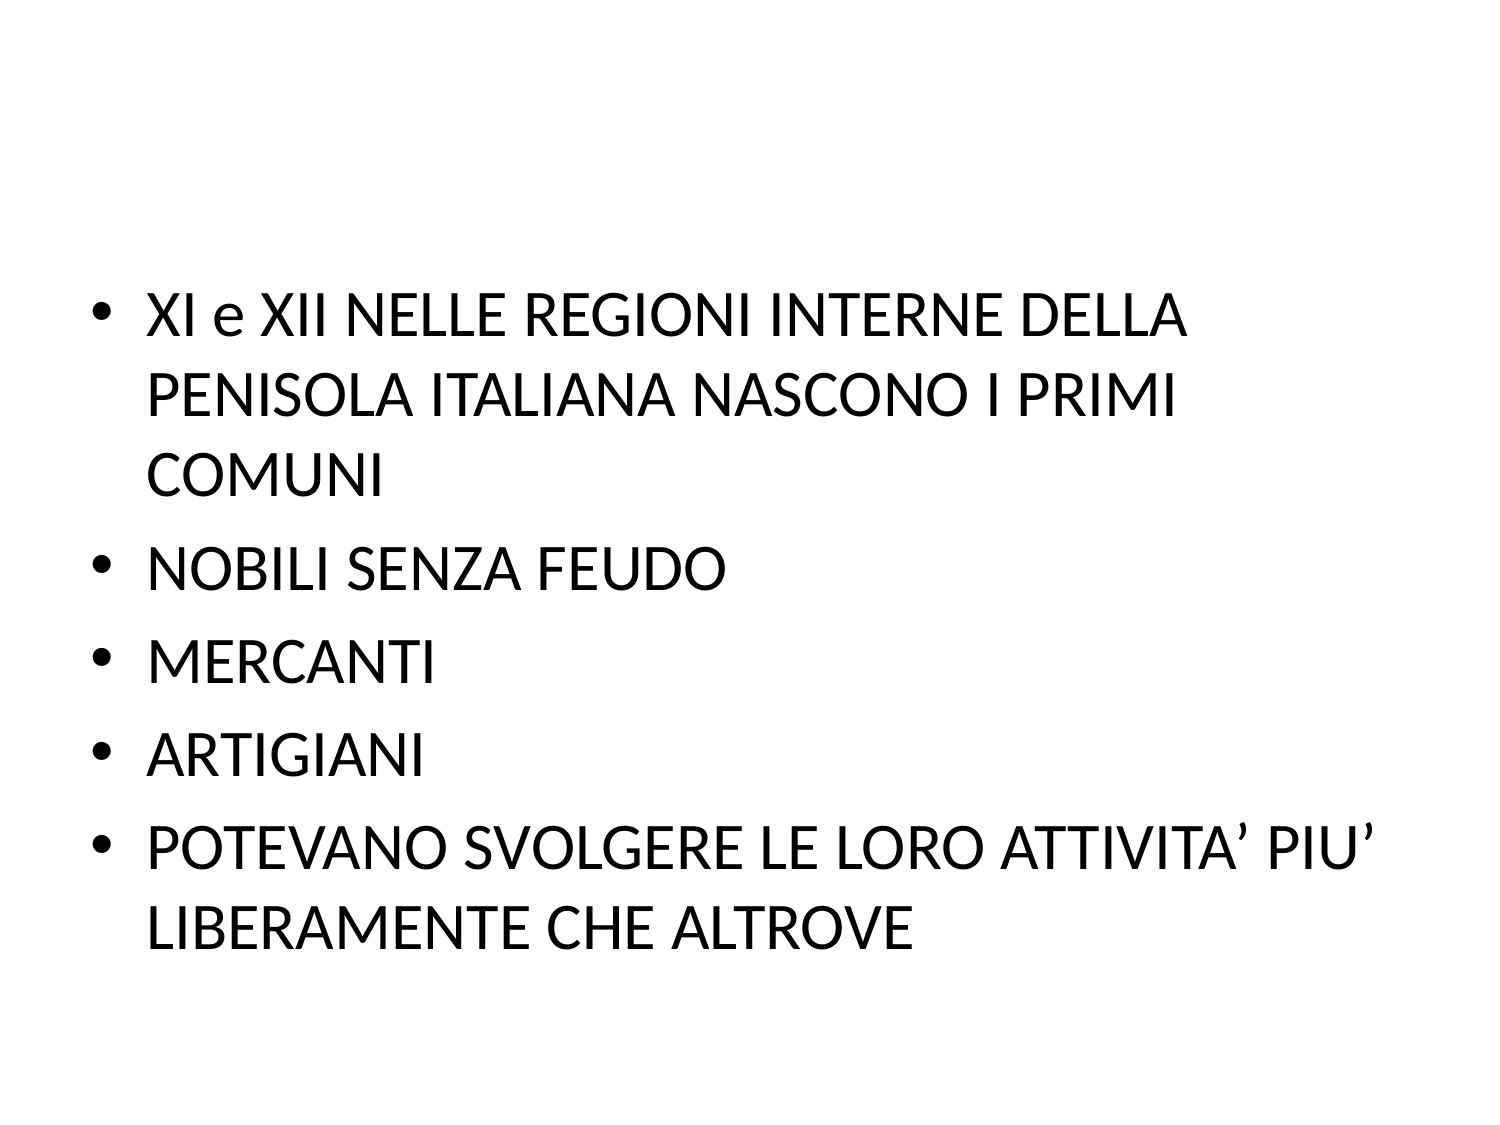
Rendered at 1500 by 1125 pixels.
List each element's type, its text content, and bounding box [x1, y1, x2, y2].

list XI e XII NELLE REGIONI INTERNE DELLA PENISOLA ITALIANA NASCONO I PRIMI COMUNI NOBILI SENZA FEUDO MERCANTI ARTIGIANI POTEVANO SVOLGERE LE LORO ATTIVITA’ PIU’ LIBERAMENTE CHE ALTROVE [75, 262, 1425, 1005]
